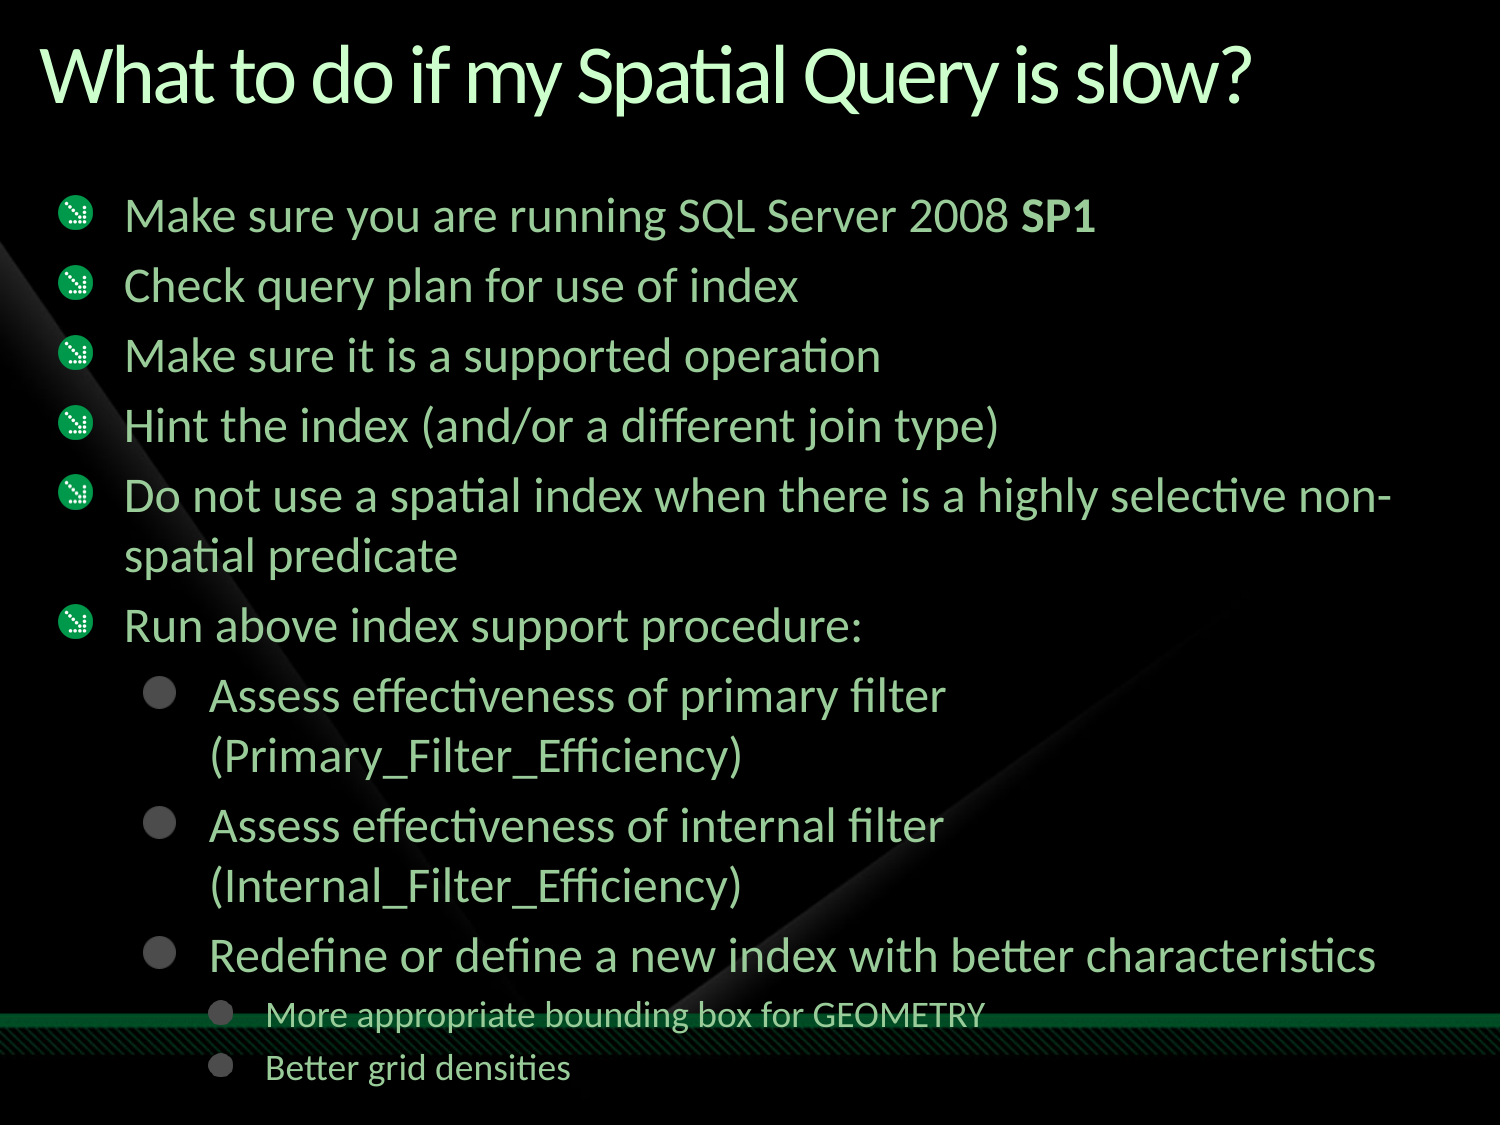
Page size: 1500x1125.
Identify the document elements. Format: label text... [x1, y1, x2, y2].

picture [0, 0, 1500, 1125]
title What to do if my Spatial Query is slow? [39, 31, 1476, 185]
list Make sure you are running SQL Server 2008 SP1 Check query plan for use of index Make sure it is a supported operation Hint the index (and/or a different join type) Do not use a spatial index when there is a highly selective non-spatial predicate Run above index support procedure: Assess effectiveness of primary filter (Primary_Filter_Efficiency) Assess effectiveness of internal filter (Internal_Filter_Efficiency) Redefine or define a new index with better characteristics More appropriate bounding box for GEOMETRY Better grid densities [58, 182, 1434, 931]
